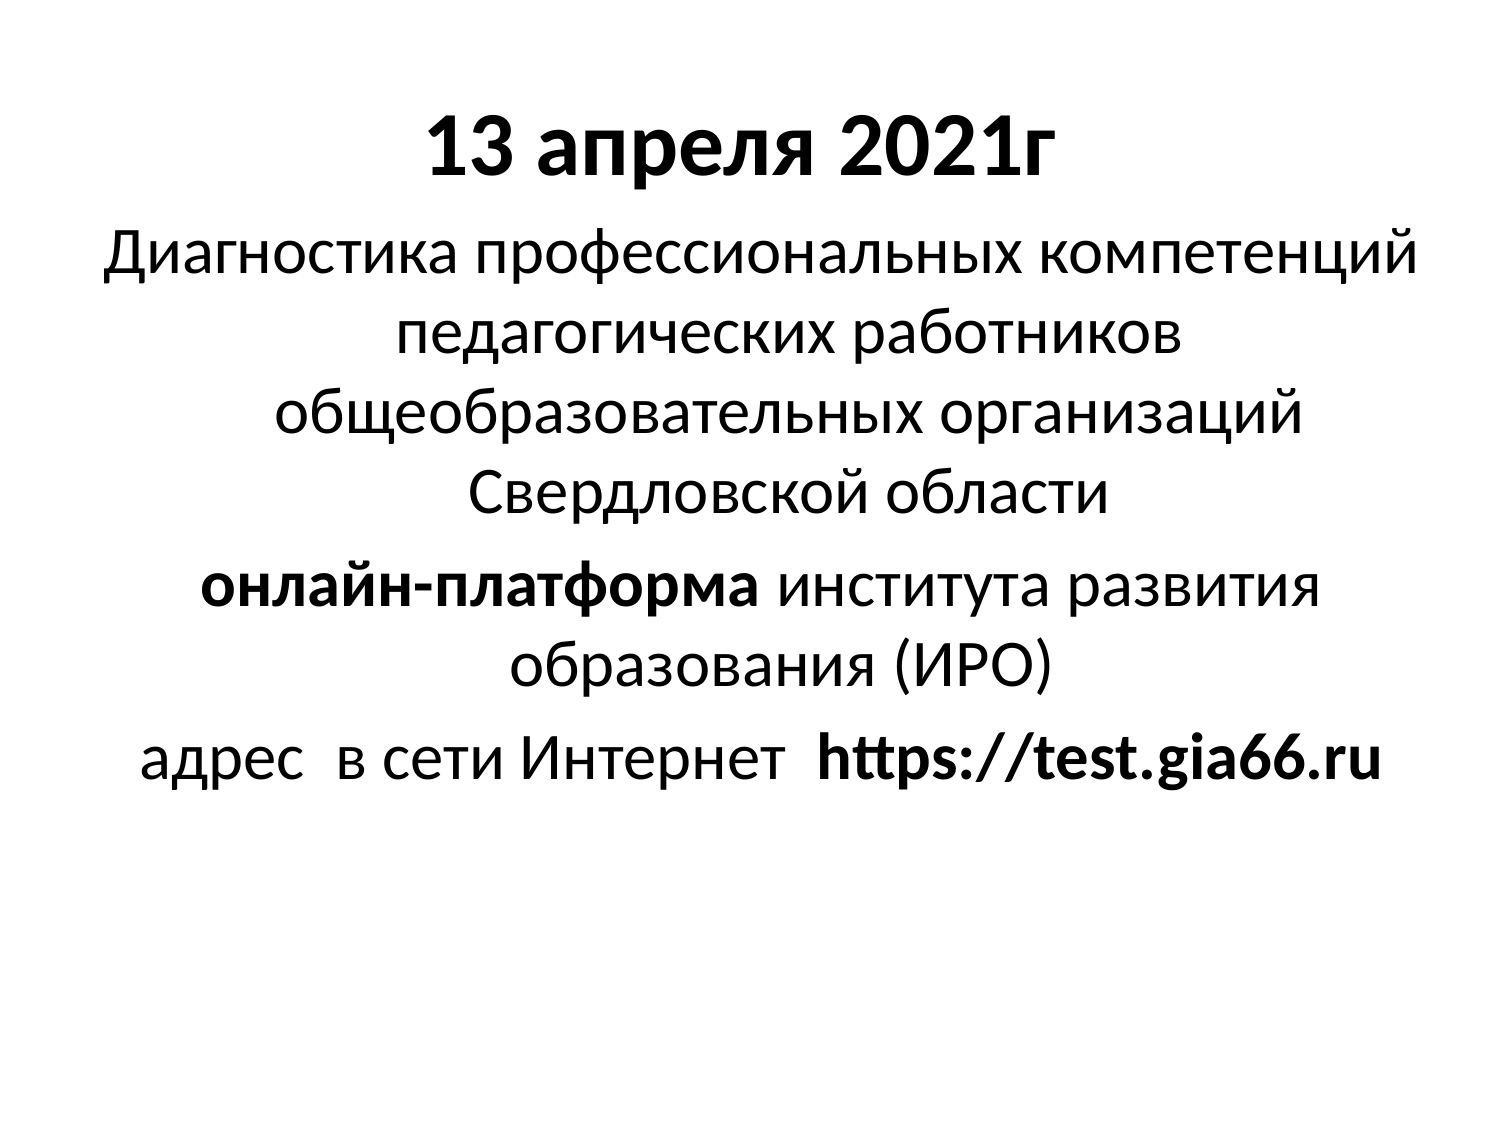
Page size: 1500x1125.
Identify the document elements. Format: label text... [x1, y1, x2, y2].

title 13 апреля 2021г [75, 45, 1425, 199]
list Диагностика профессиональных компетенций педагогических работников общеобразовательных организаций Свердловской области онлайн-платформа института развития образования (ИРО) адрес в сети Интернет https://test.gia66.ru [58, 199, 1465, 947]
